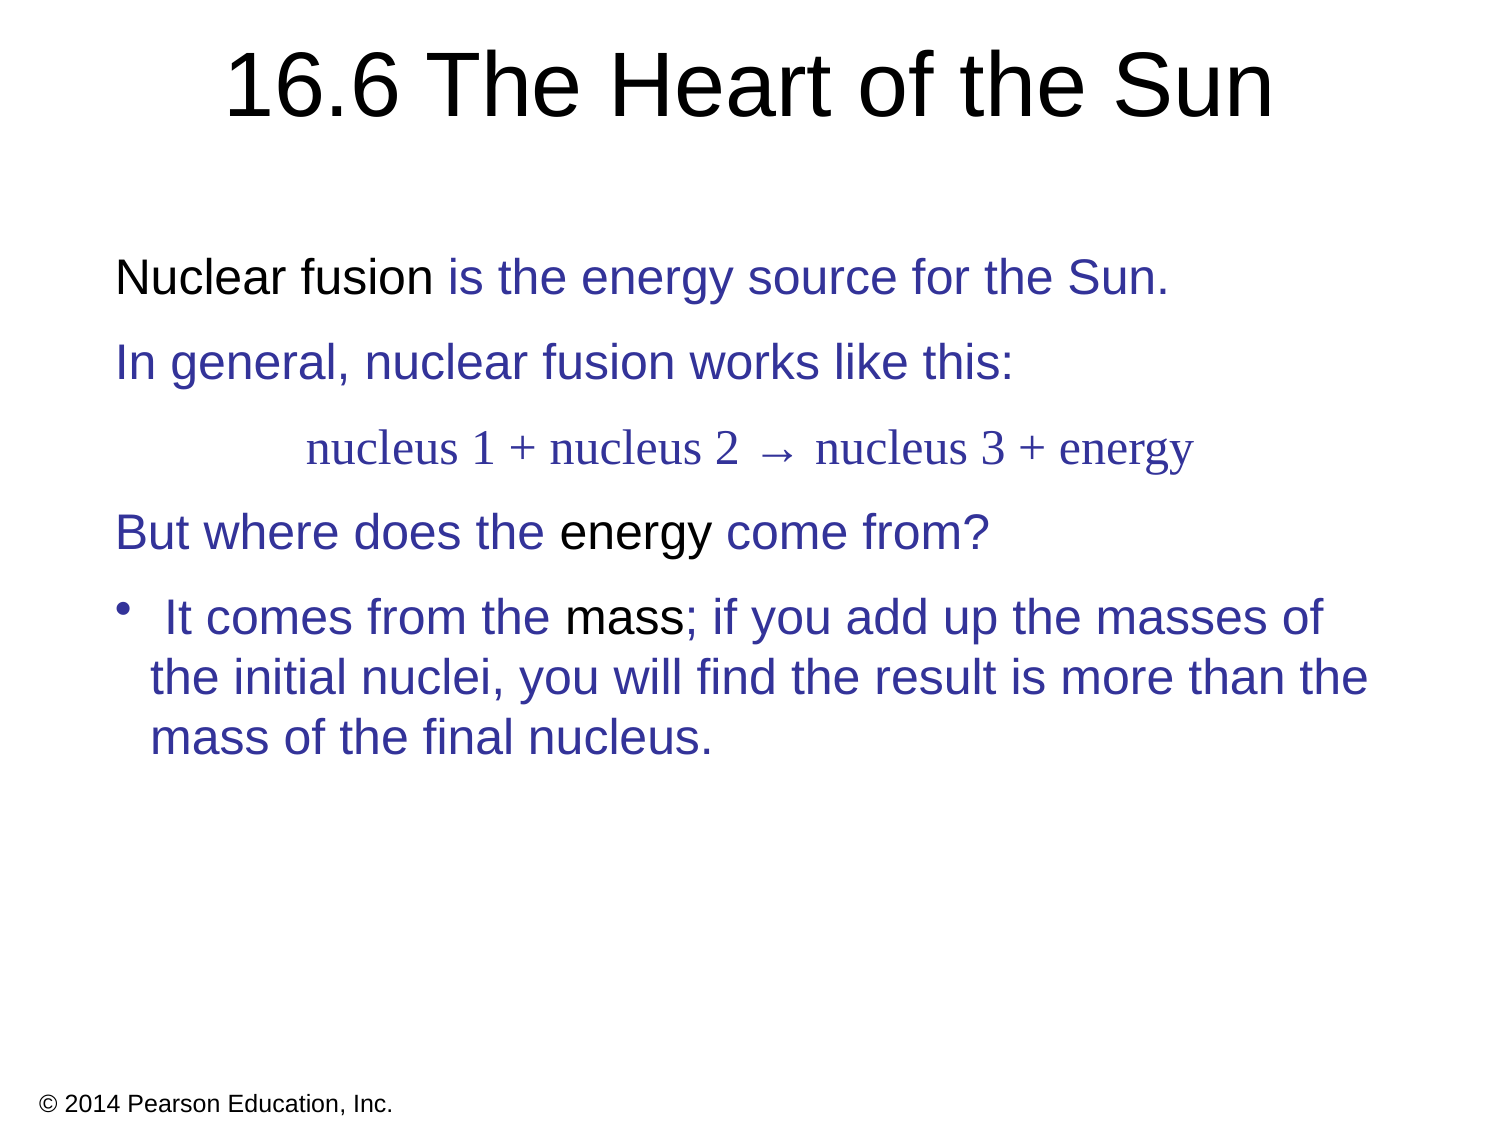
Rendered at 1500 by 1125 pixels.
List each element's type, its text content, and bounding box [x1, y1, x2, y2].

title 16.6 The Heart of the Sun [112, 11, 1388, 149]
text_box Nuclear fusion is the energy source for the Sun. In general, nuclear fusion works like this: nucleus 1 + nucleus 2 → nucleus 3 + energy But where does the energy come from? It comes from the mass; if you add up the masses of the initial nuclei, you will find the result is more than the mass of the final nucleus. [99, 237, 1400, 773]
